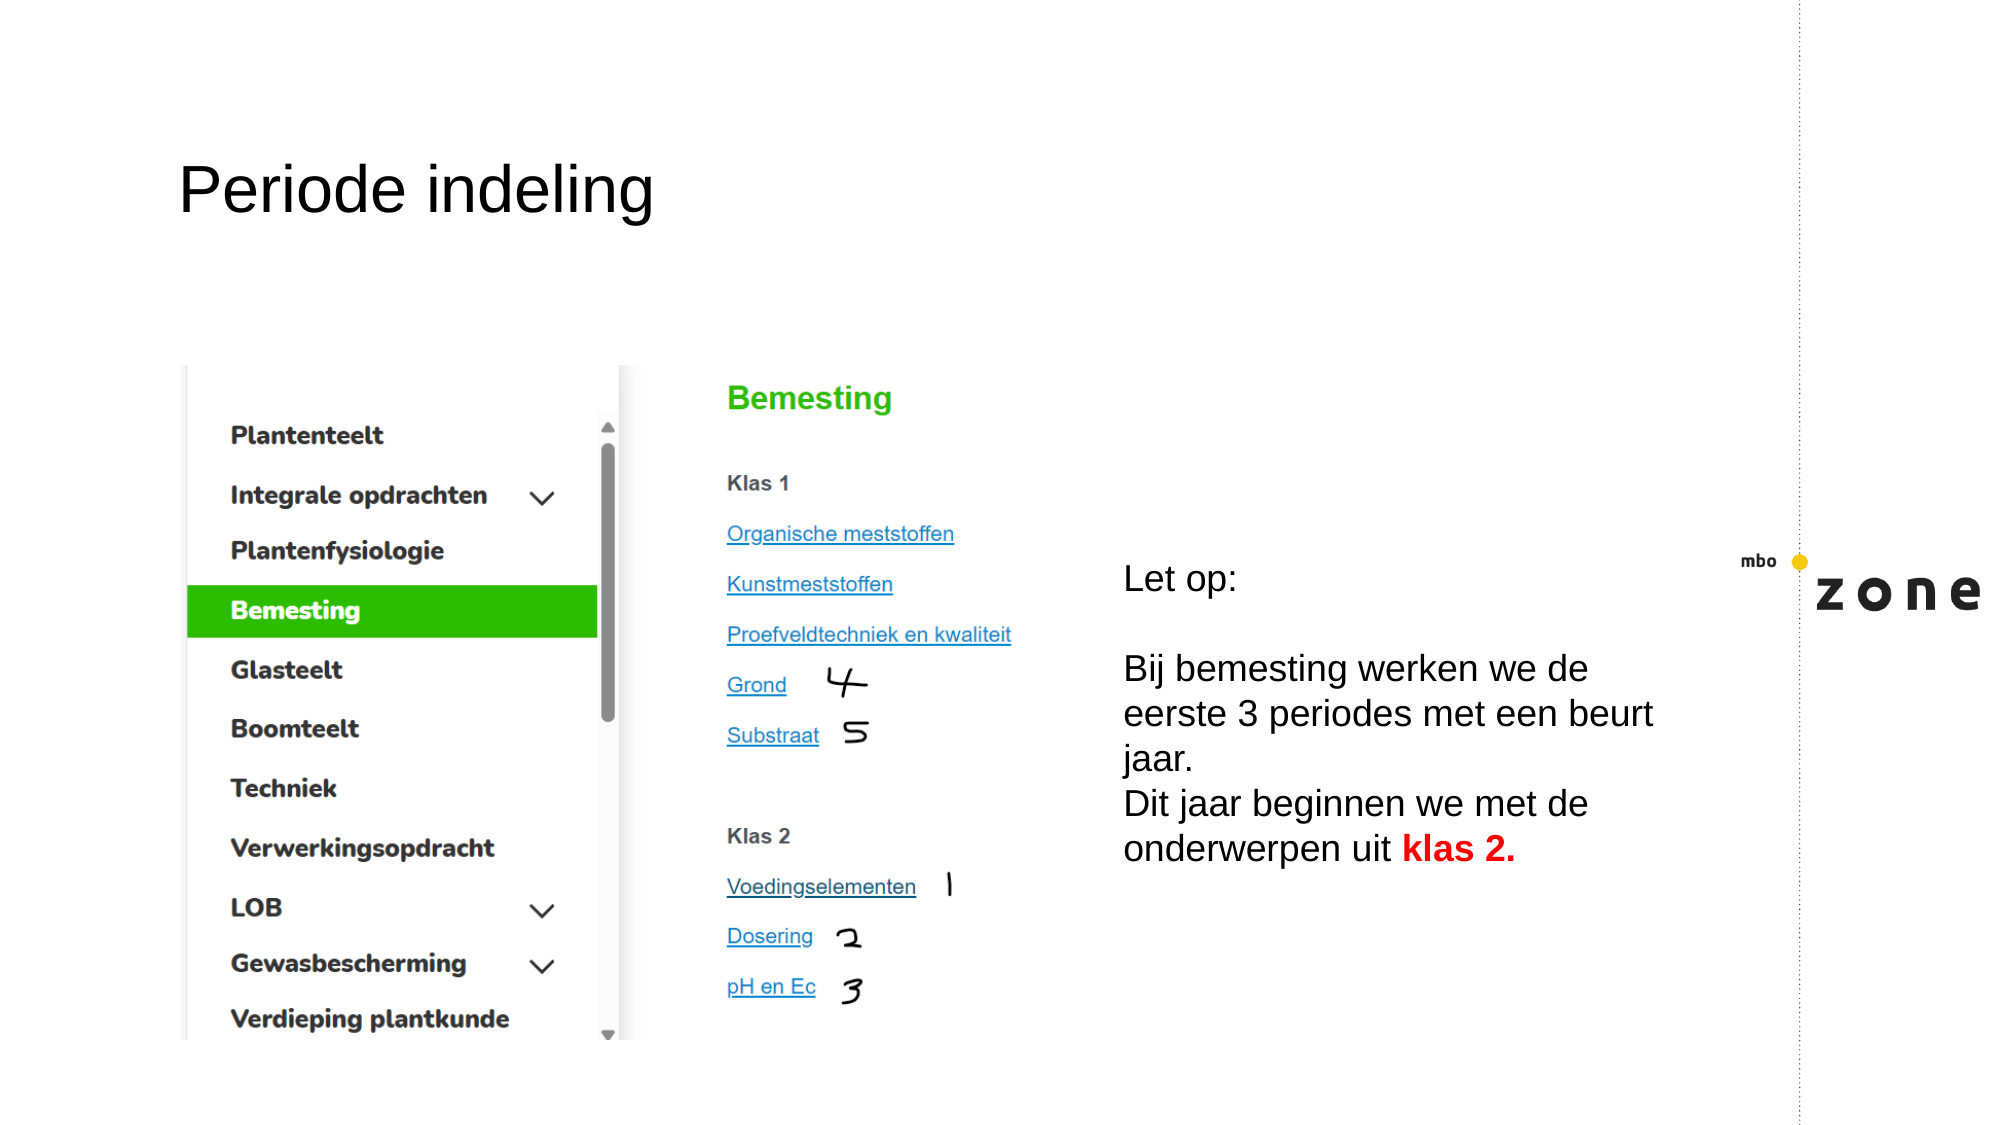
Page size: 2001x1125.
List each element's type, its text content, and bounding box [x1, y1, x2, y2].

text_box Periode indeling [163, 138, 1666, 234]
picture [1596, 0, 2001, 1125]
picture [180, 365, 1252, 1040]
text_box Let op: Bij bemesting werken we de eerste 3 periodes met een beurt jaar. Dit jaar beginnen we met de onderwerpen uit klas 2. [1252, 546, 1711, 922]
